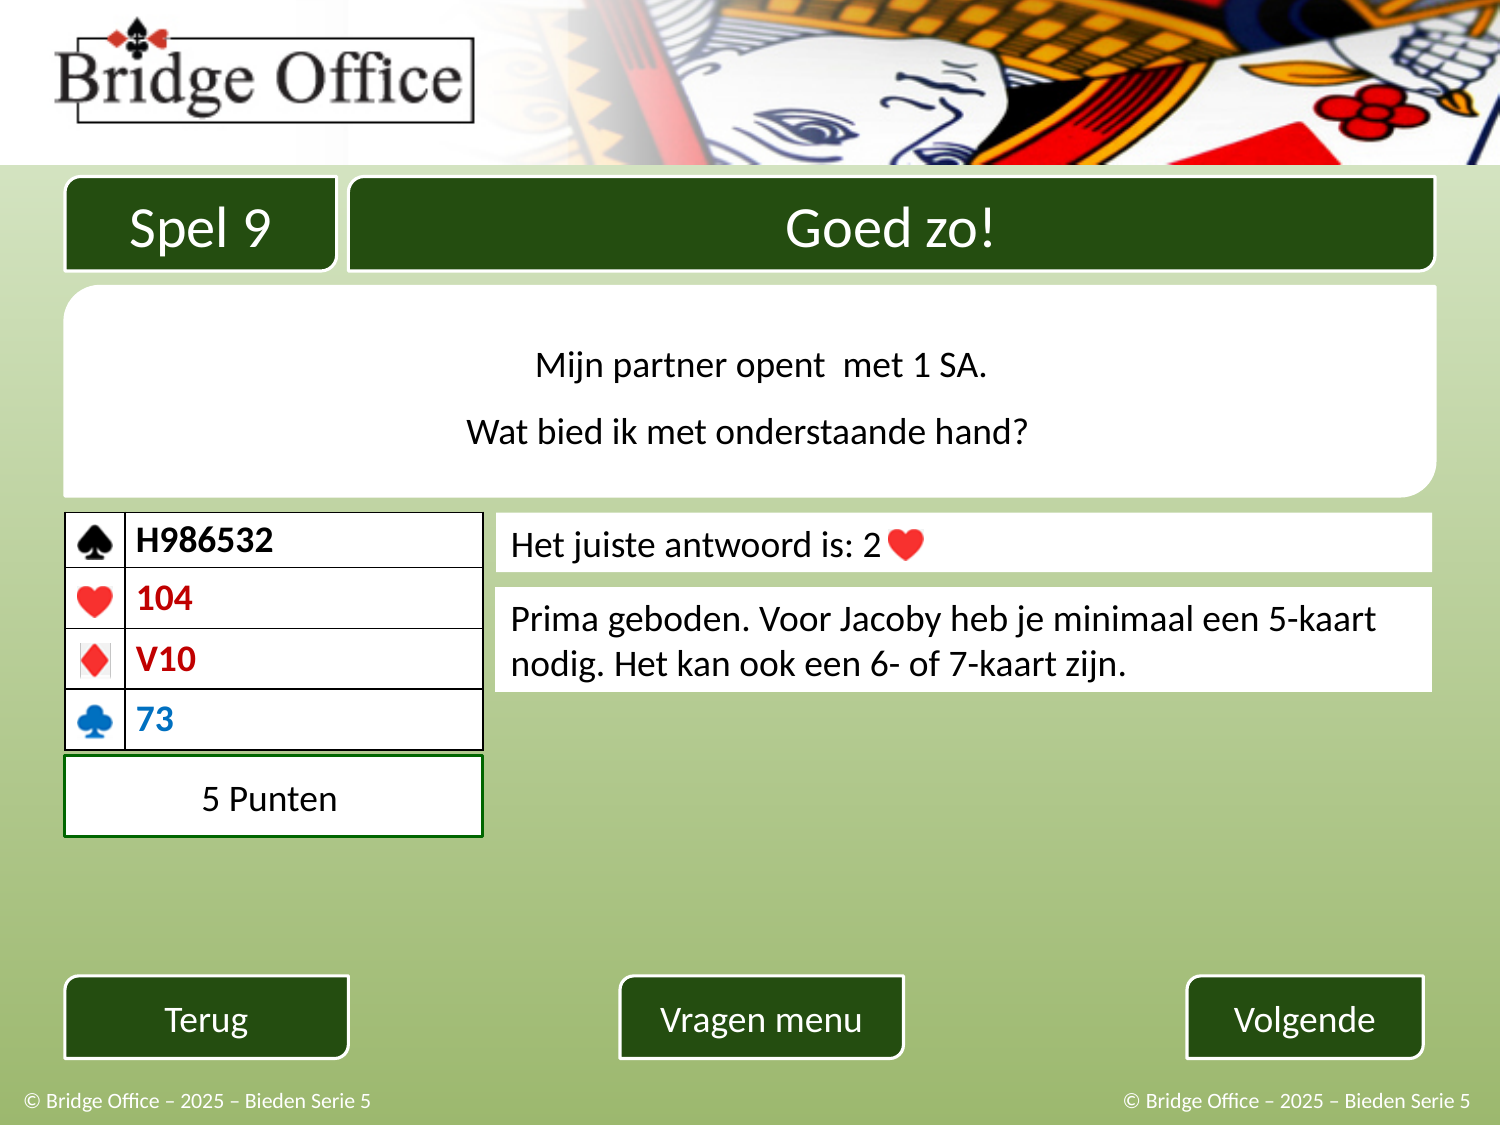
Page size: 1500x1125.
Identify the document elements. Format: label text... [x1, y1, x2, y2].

picture [77, 524, 114, 561]
table_header [66, 513, 124, 567]
table_cell [66, 629, 124, 688]
picture [77, 585, 114, 618]
table_cell 73 [126, 690, 482, 749]
table_header H986532 [126, 513, 482, 567]
text_box Wat bied ik met onderstaande hand? [451, 399, 1072, 460]
picture [0, 0, 1500, 166]
text_box Het juiste antwoord is: 2 [496, 512, 1433, 573]
text_box © Bridge Office – 2025 – Bieden Serie 5 [8, 1079, 393, 1121]
text_box Terug [63, 974, 350, 1061]
text_box Prima geboden. Voor Jacoby heb je minimaal een 5-kaart nodig. Het kan ook een 6- of 7-kaart zijn. [495, 587, 1432, 692]
table_cell [66, 568, 124, 628]
text_box Goed zo! [346, 179, 1437, 273]
text_box Mijn partner opent met 1 SA. [508, 332, 1015, 393]
table_cell [66, 690, 124, 749]
text_box Volgende [1185, 974, 1425, 1061]
picture [77, 643, 114, 679]
text_box Spel 9 [63, 179, 339, 273]
text_box [63, 284, 1437, 498]
text_box 5 Punten [63, 754, 484, 838]
table_cell V10 [126, 629, 482, 688]
picture [888, 528, 925, 561]
picture [77, 703, 114, 740]
text_box Vragen menu [618, 974, 906, 1061]
table_cell 104 [126, 568, 482, 628]
text_box © Bridge Office – 2025 – Bieden Serie 5 [1107, 1079, 1500, 1121]
